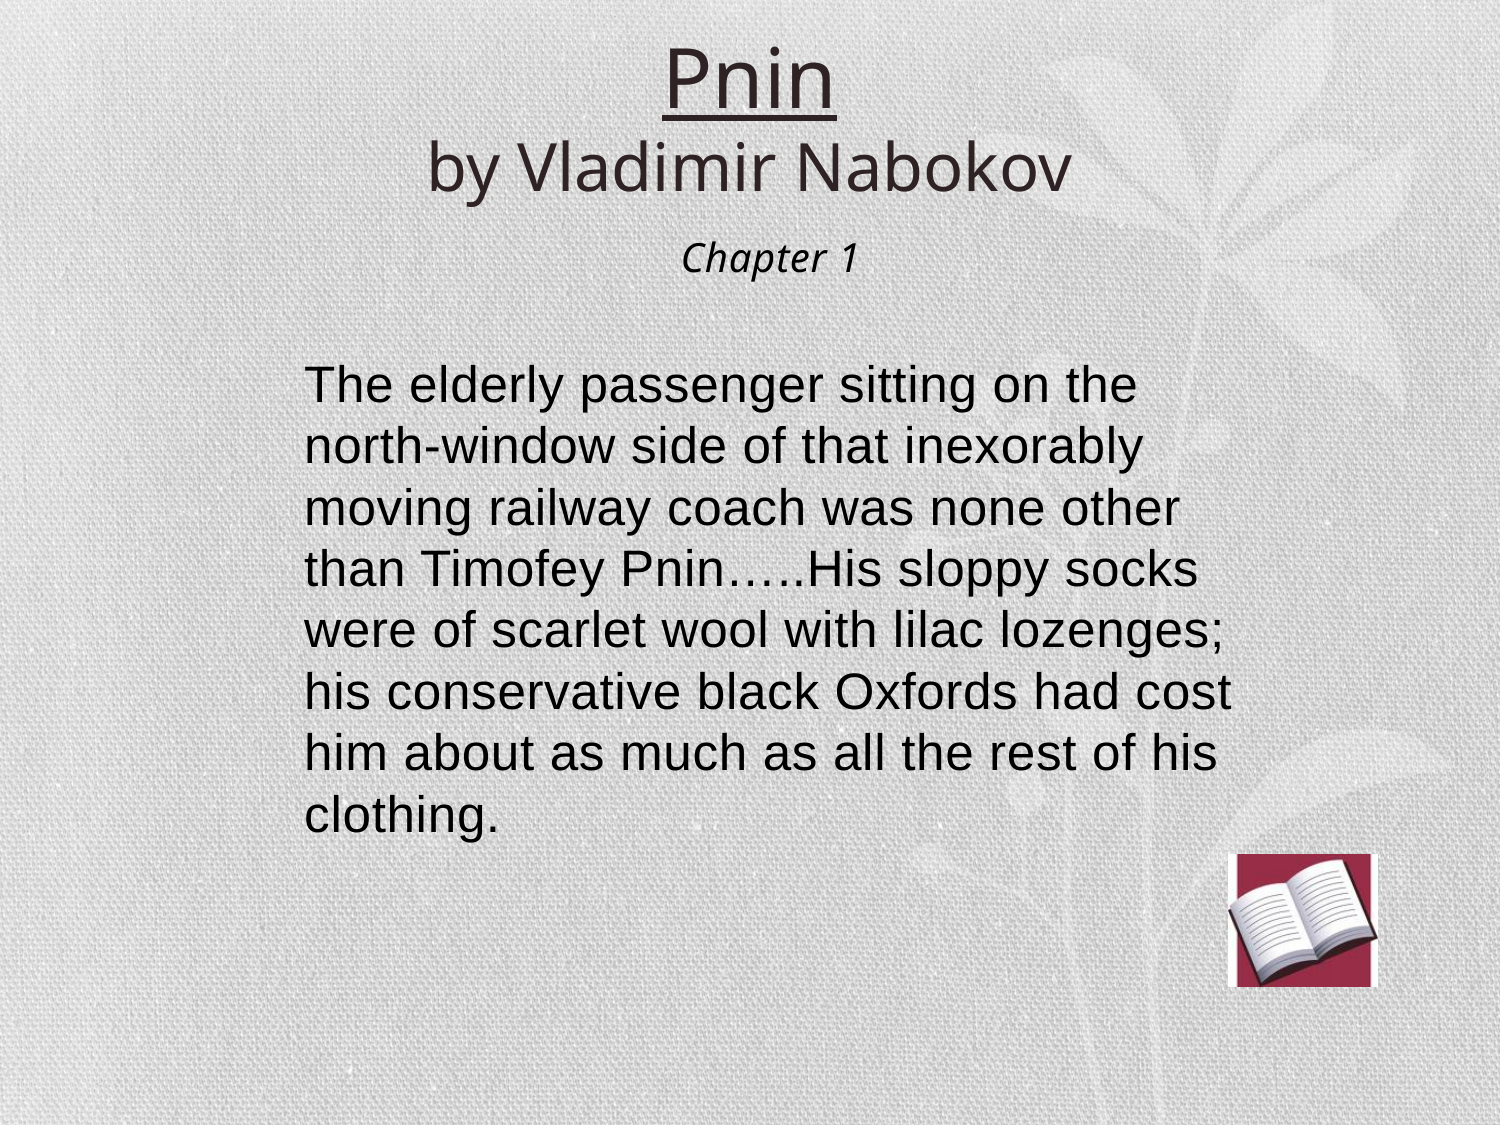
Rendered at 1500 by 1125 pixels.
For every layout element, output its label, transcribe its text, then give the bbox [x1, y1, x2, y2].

picture [1228, 854, 1378, 988]
title Pnin by Vladimir Nabokov [45, 37, 1455, 213]
list Chapter 1 The elderly passenger sitting on the north-window side of that inexorably moving railway coach was none other than Timofey Pnin…..His sloppy socks were of scarlet wool with lilac lozenges; his conservative black Oxfords had cost him about as much as all the rest of his clothing. [262, 224, 1280, 855]
